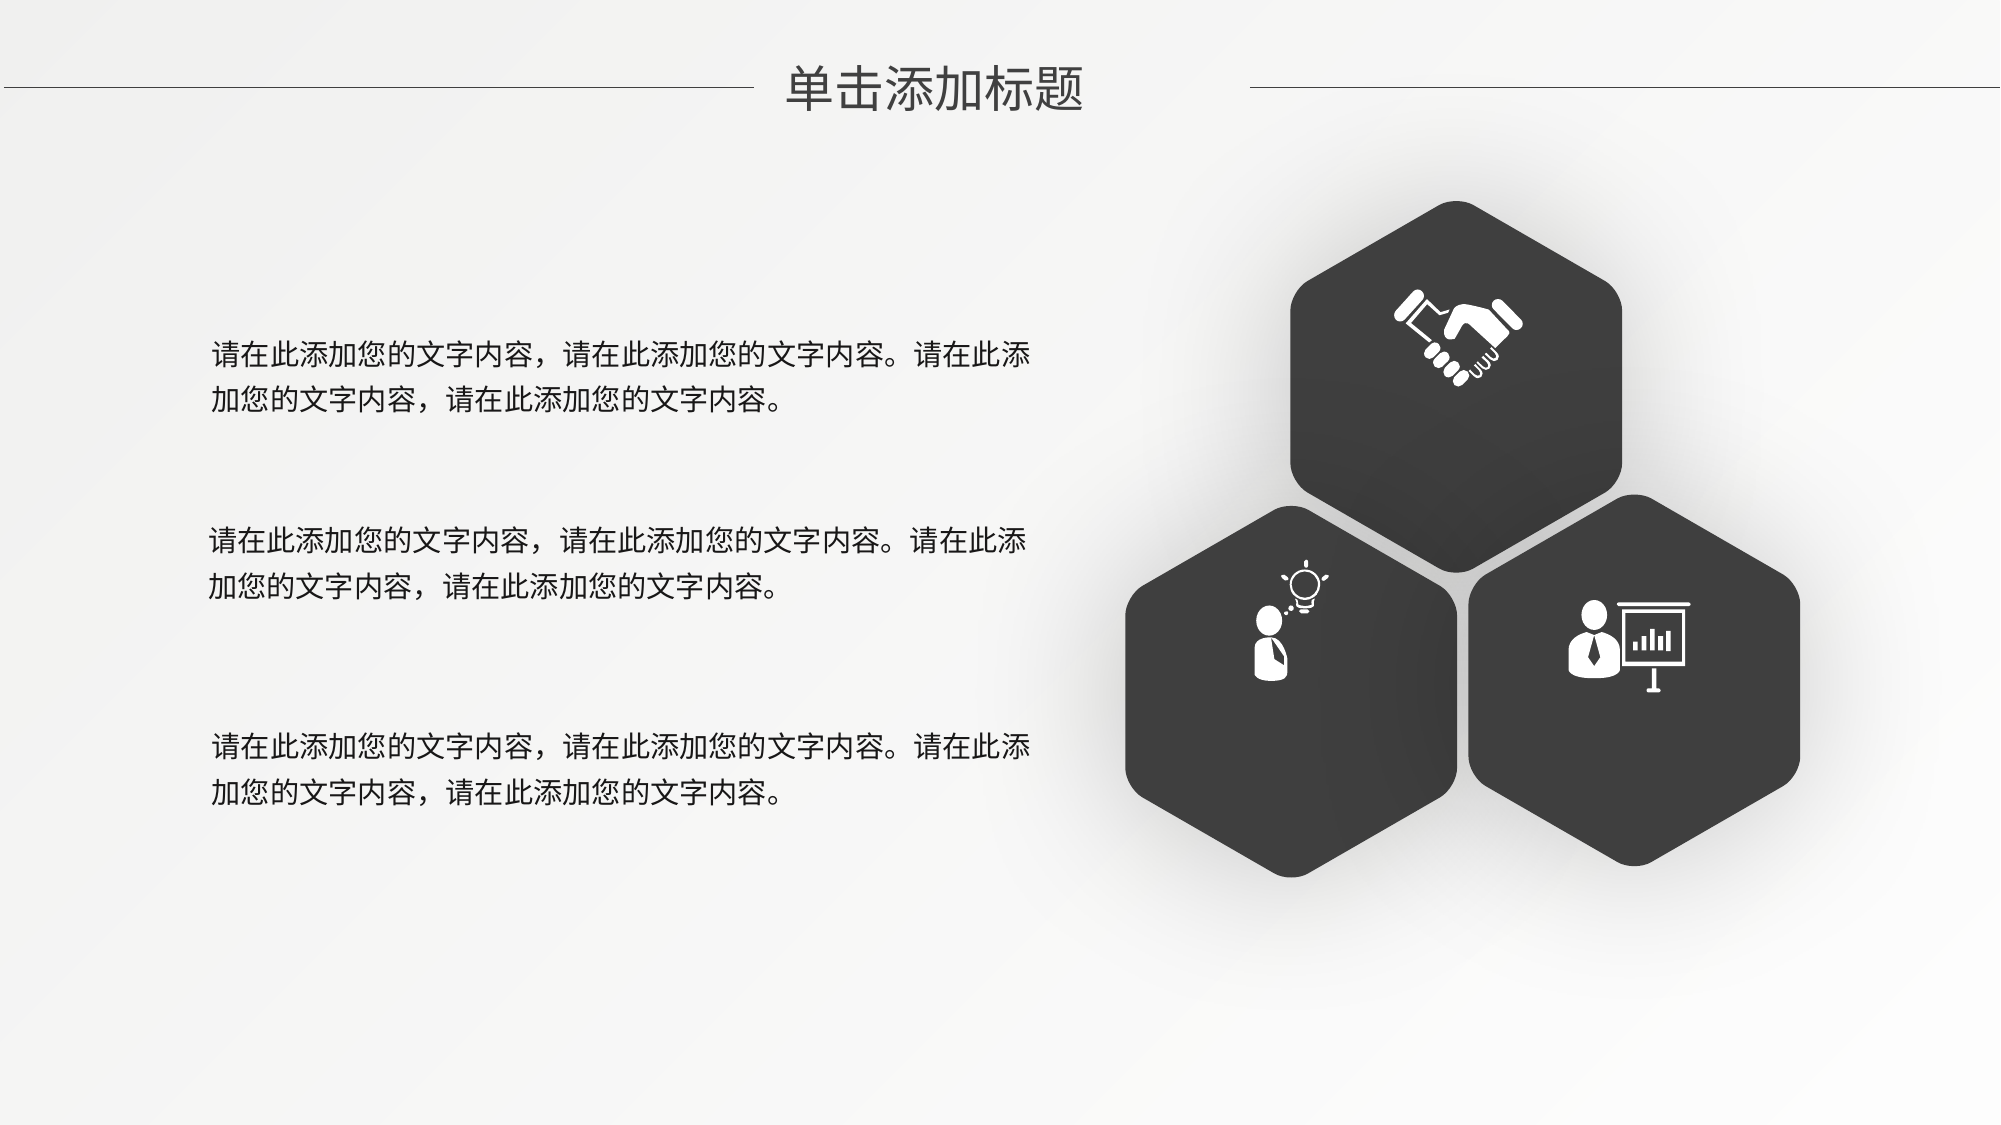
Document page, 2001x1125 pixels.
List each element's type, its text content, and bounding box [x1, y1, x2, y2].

text_box 单击添加标题 [769, 49, 1231, 125]
text_box 请在此添加您的文字内容，请在此添加您的文字内容。请在此添加您的文字内容，请在此添加您的文字内容。 [193, 504, 1052, 611]
text_box [1466, 493, 1802, 868]
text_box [1254, 559, 1329, 681]
text_box [1288, 199, 1624, 478]
text_box 请在此添加您的文字内容，请在此添加您的文字内容。请在此添加您的文字内容，请在此添加您的文字内容。 [196, 710, 1056, 817]
text_box [1123, 504, 1418, 880]
text_box 请在此添加您的文字内容，请在此添加您的文字内容。请在此添加您的文字内容，请在此添加您的文字内容。 [196, 318, 1056, 425]
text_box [1568, 599, 1691, 693]
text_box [1394, 288, 1524, 388]
